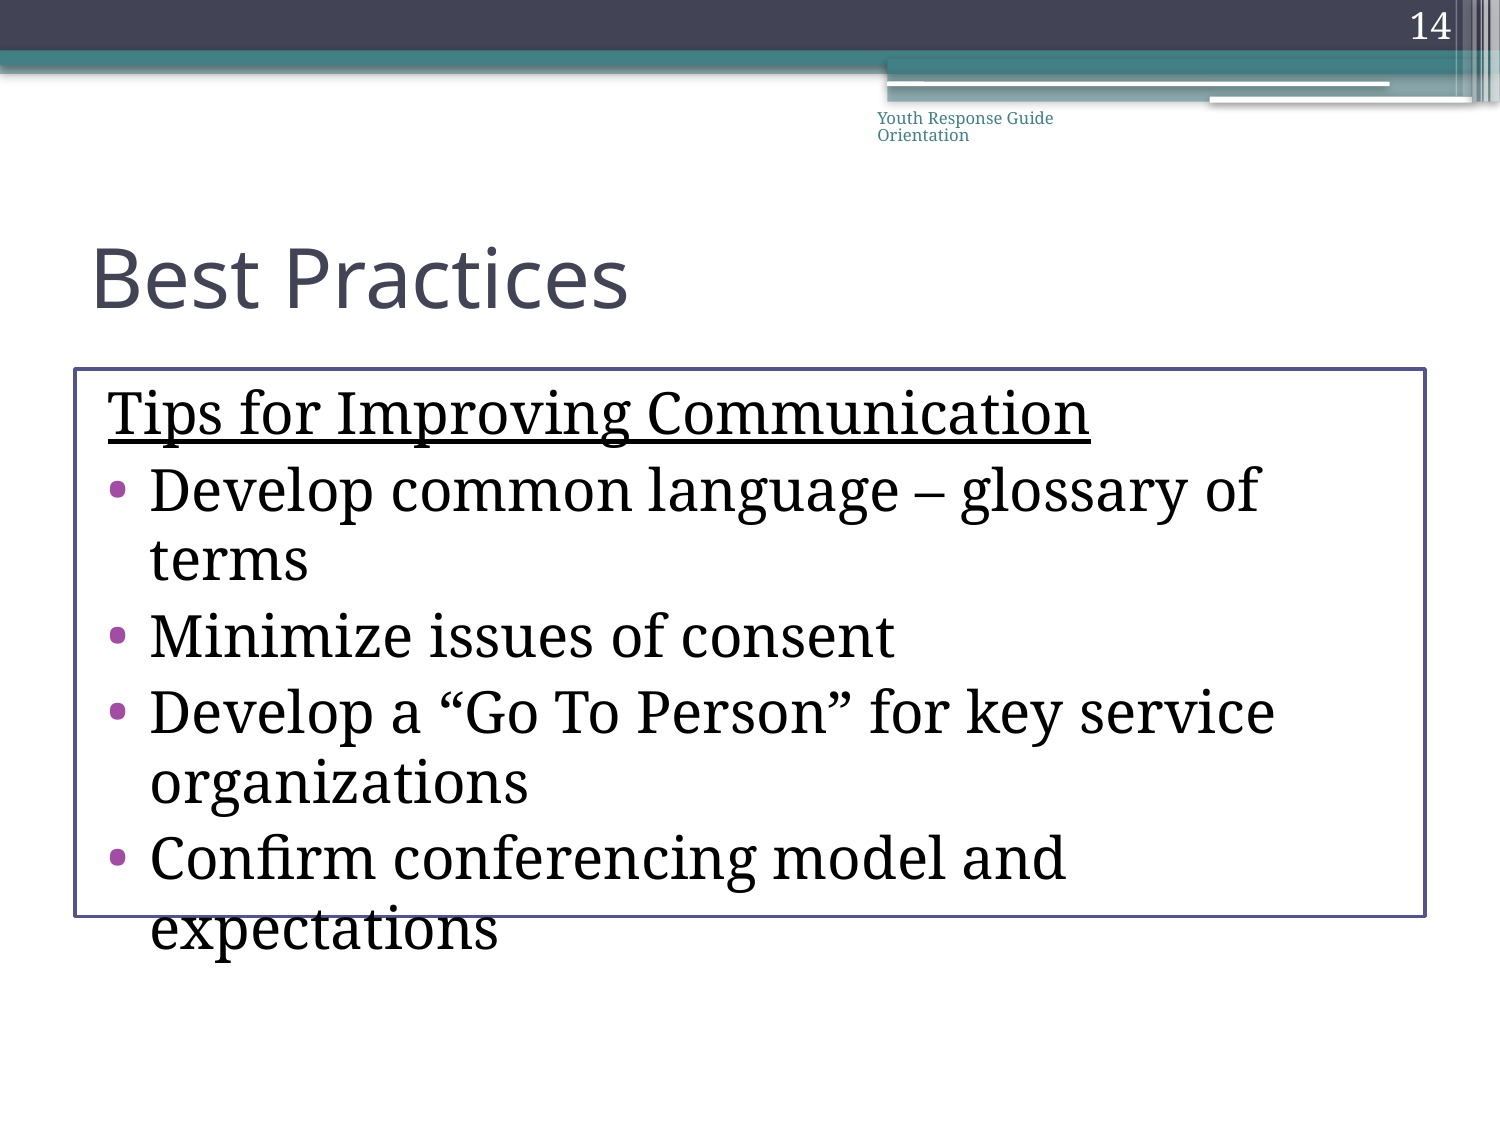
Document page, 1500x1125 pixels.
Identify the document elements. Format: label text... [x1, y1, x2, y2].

title Best Practices [75, 187, 1425, 363]
footer Youth Response Guide Orientation [862, 100, 1080, 176]
list Tips for Improving Communication Develop common language – glossary of terms Minimize issues of consent Develop a “Go To Person” for key service organizations Confirm conferencing model and expectations [75, 368, 1425, 917]
slide_number 14 [1341, 0, 1466, 61]
